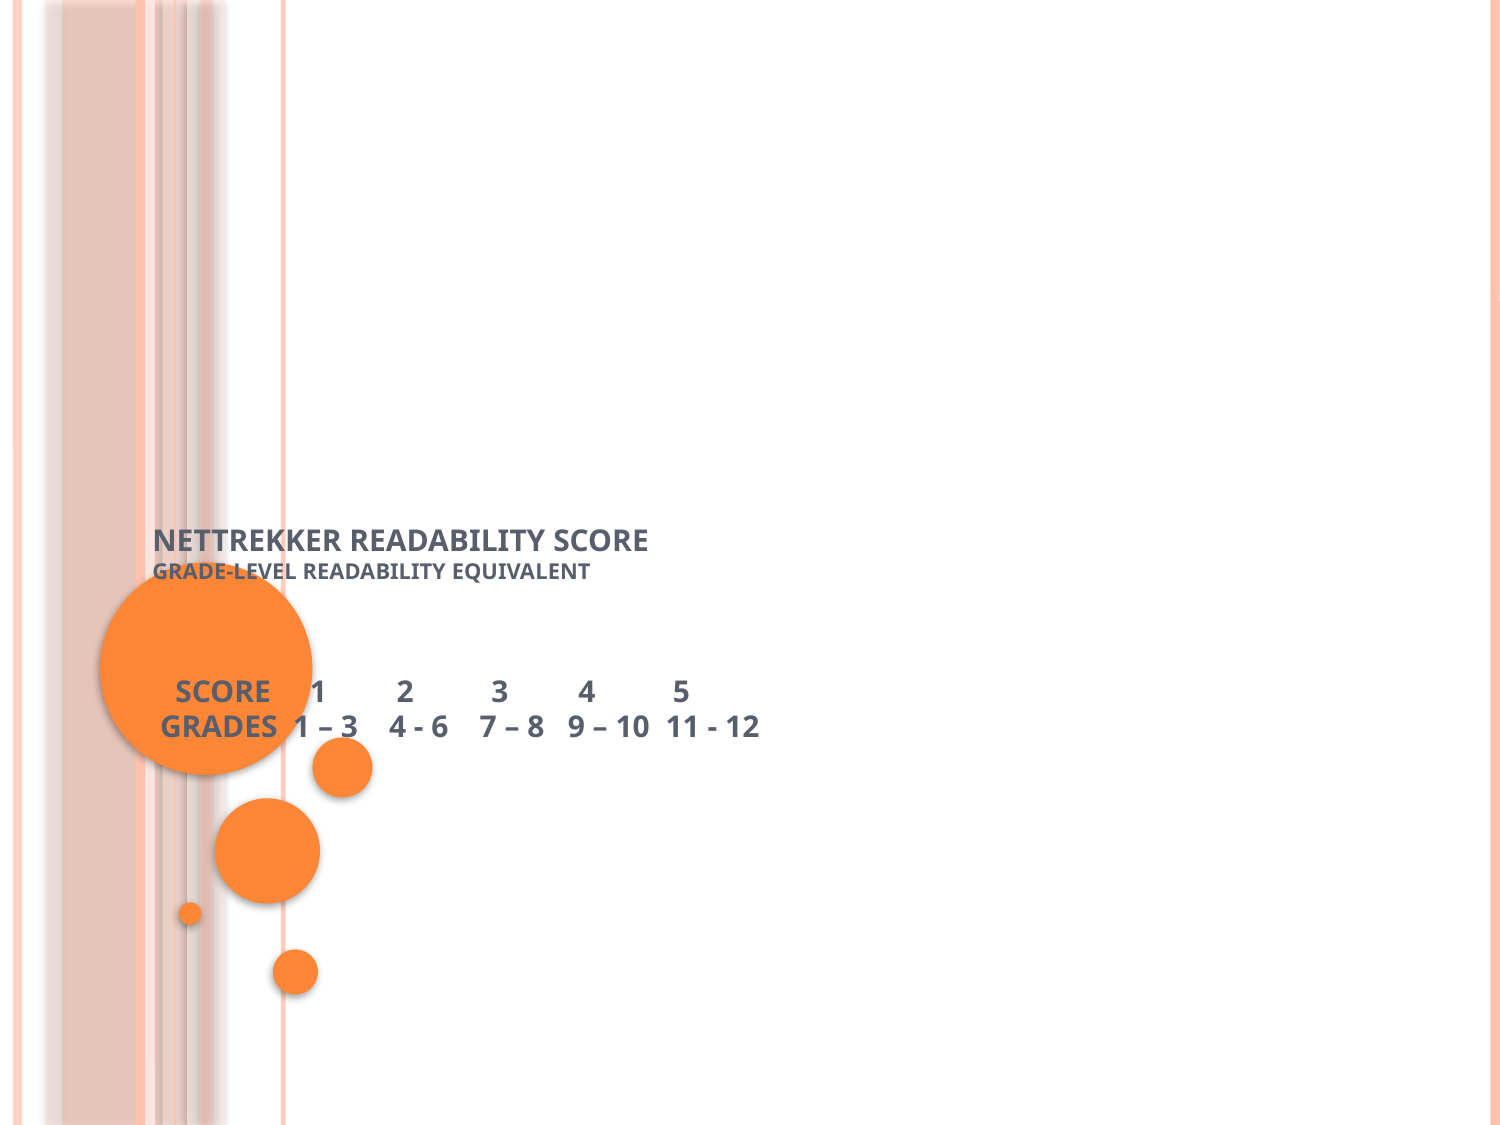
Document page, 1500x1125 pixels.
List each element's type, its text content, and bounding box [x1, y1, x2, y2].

title netTrekker Readability Score Grade-Level Readability Equivalent score 1 2 3 4 5 grades 1 – 3 4 - 6 7 – 8 9 – 10 11 - 12 [137, 512, 1388, 824]
